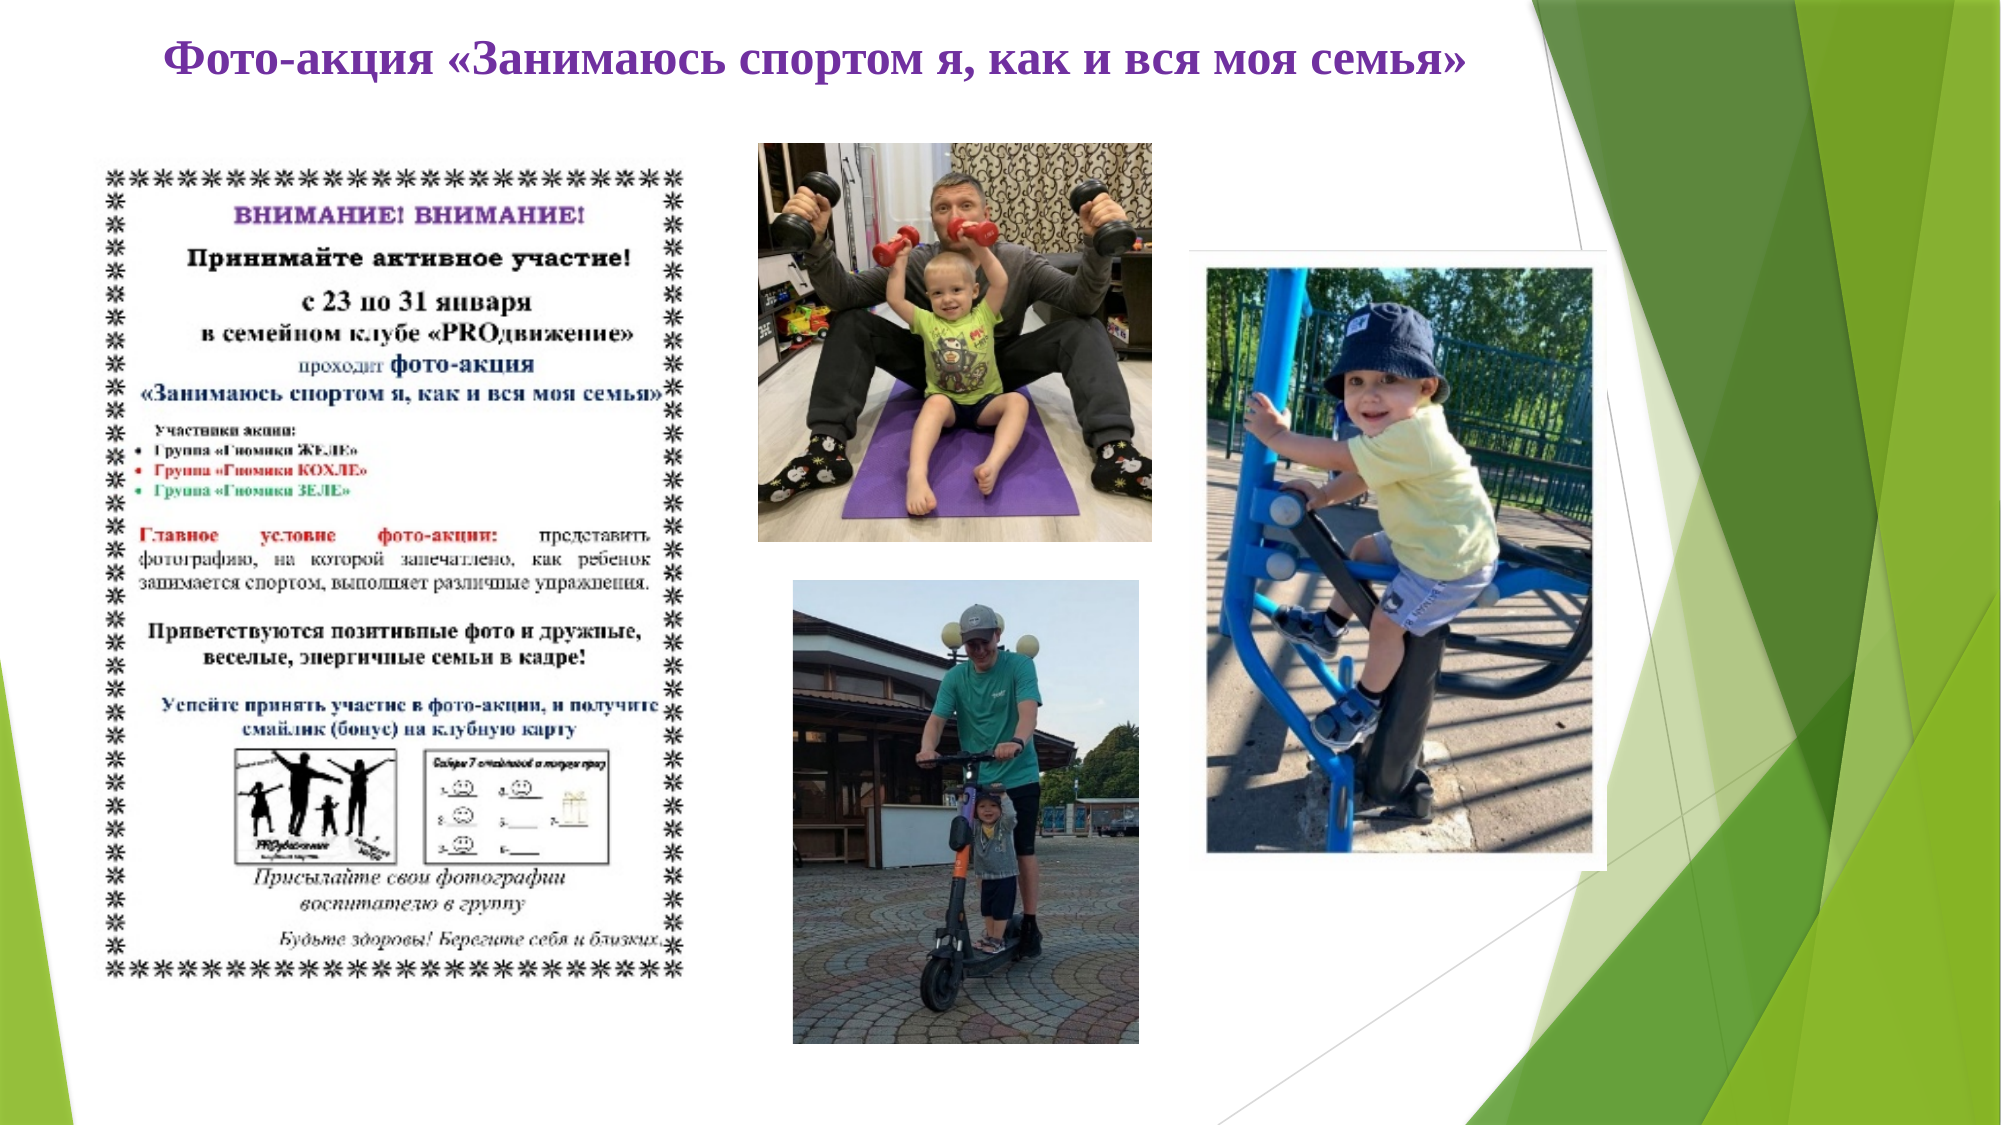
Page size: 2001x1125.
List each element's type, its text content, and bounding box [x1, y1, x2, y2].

picture [79, 143, 712, 1006]
picture [792, 579, 1140, 1045]
text_box Фото-акция «Занимаюсь спортом я, как и вся моя семья» [79, 17, 1552, 92]
picture [1189, 249, 1607, 871]
picture [757, 143, 1152, 543]
